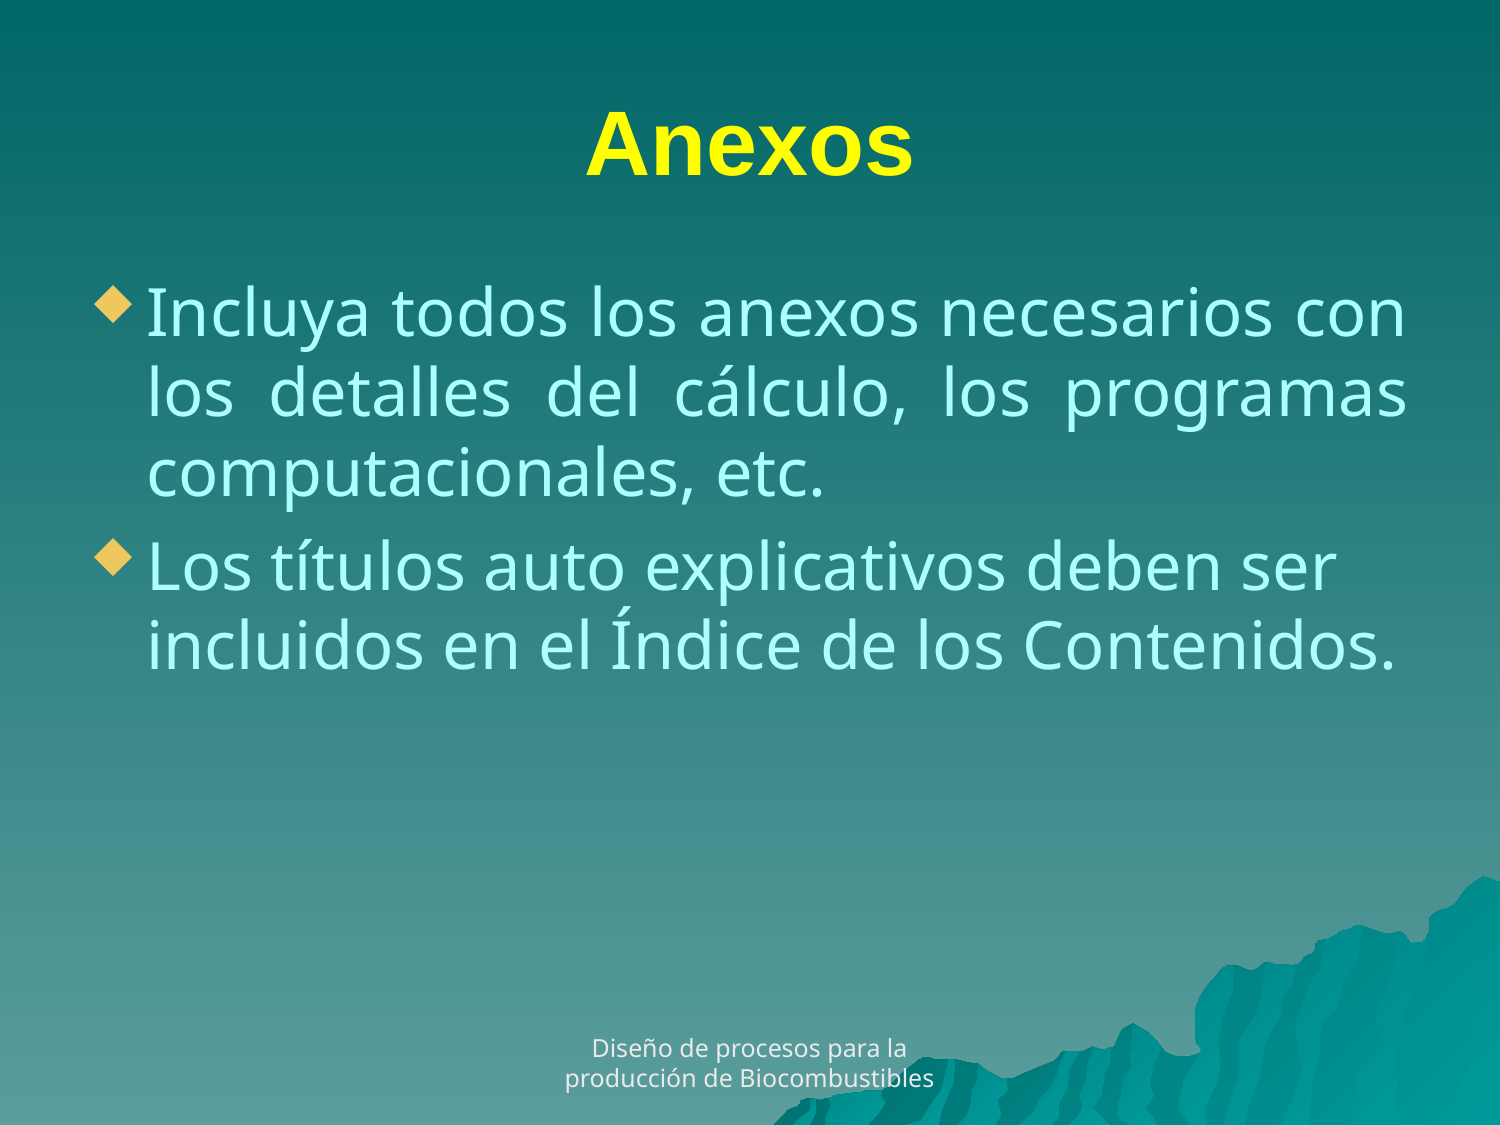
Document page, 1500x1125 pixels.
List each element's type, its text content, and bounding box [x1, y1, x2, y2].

list Incluya todos los anexos necesarios con los detalles del cálculo, los programas computacionales, etc. Los títulos auto explicativos deben ser incluidos en el Índice de los Contenidos. [74, 262, 1426, 1006]
title Anexos [74, 45, 1426, 233]
footer Diseño de procesos para la producción de Biocombustibles [512, 1024, 988, 1101]
